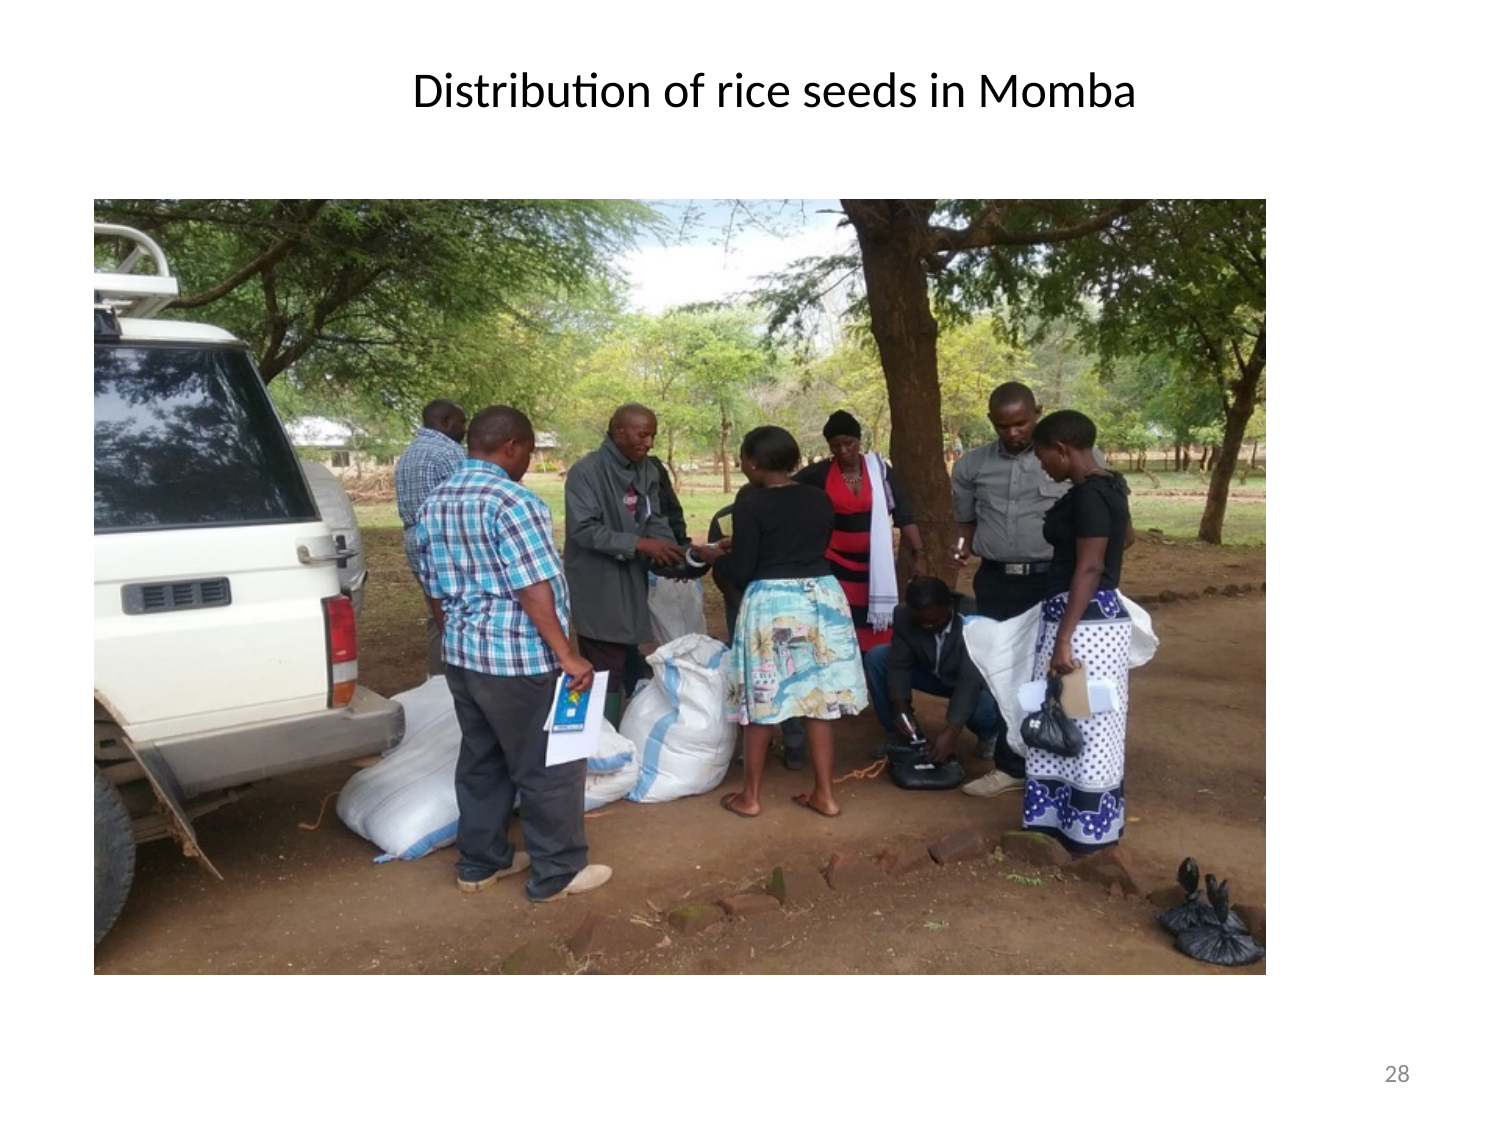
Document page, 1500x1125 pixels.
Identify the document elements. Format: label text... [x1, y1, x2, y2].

text_box Distribution of rice seeds in Momba [125, 49, 1425, 125]
picture [93, 199, 1267, 976]
slide_number 28 [1074, 1042, 1425, 1103]
